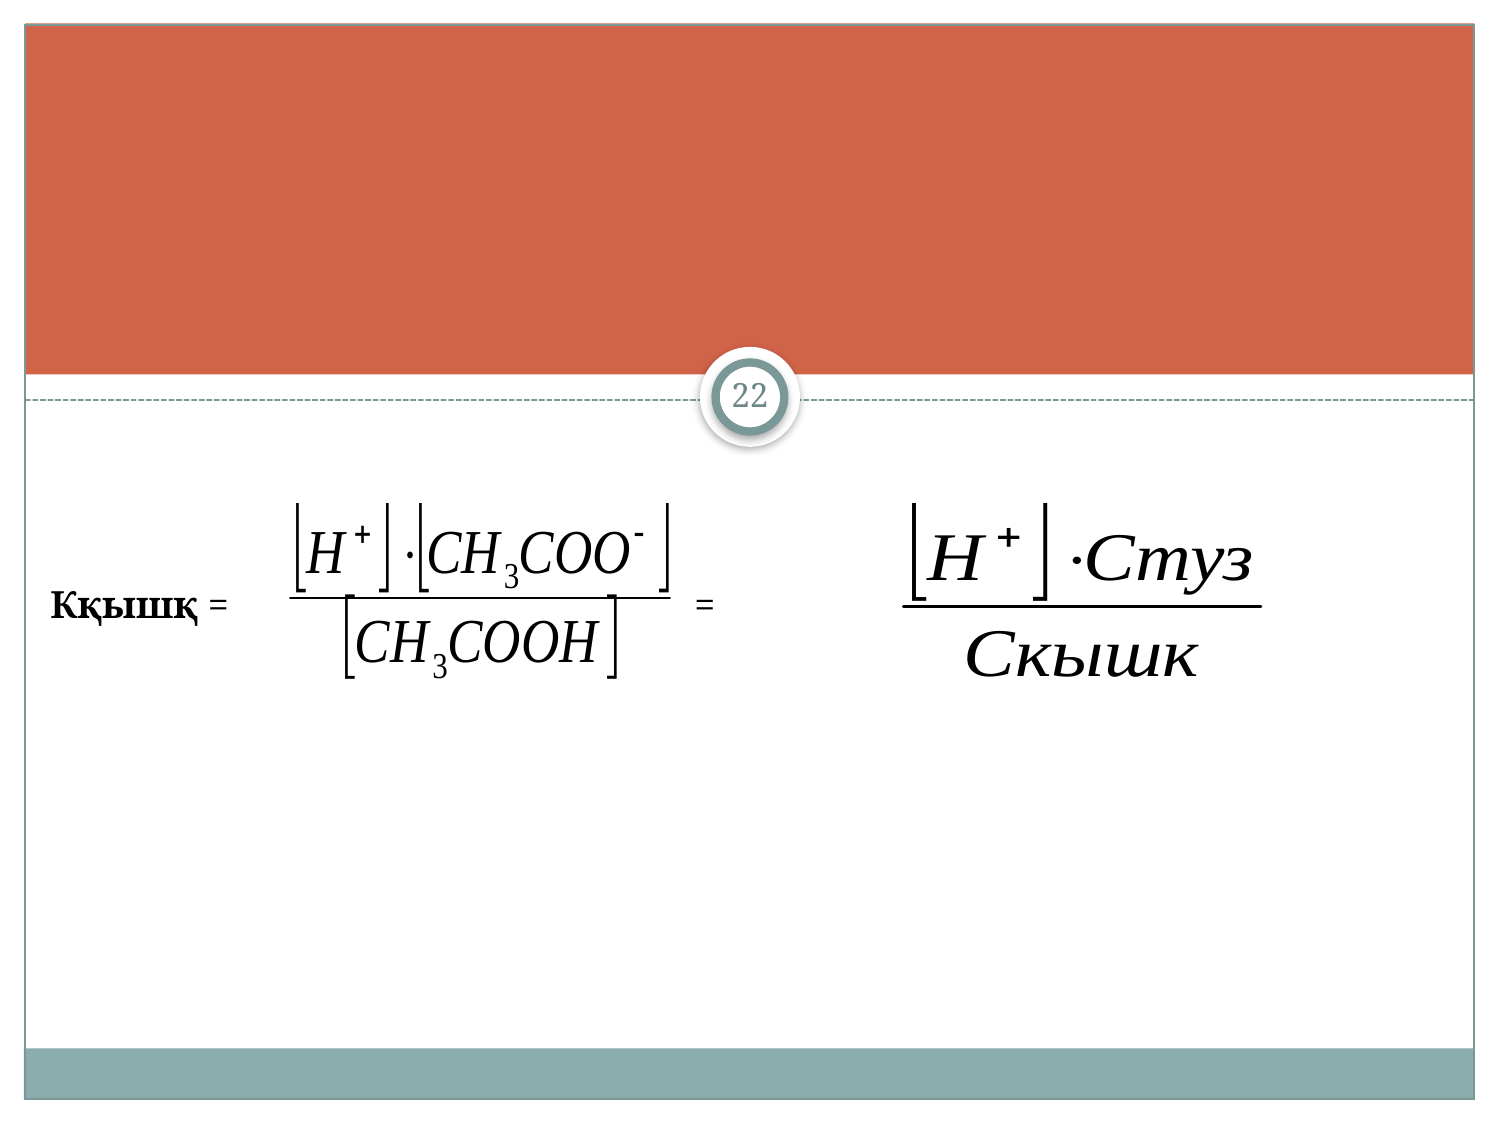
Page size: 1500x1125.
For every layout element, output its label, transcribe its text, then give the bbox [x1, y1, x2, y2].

text_box Кқышқ = [35, 574, 254, 634]
text_box = [685, 574, 856, 634]
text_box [281, 503, 680, 692]
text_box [890, 503, 1278, 692]
slide_number 22 [712, 360, 788, 433]
